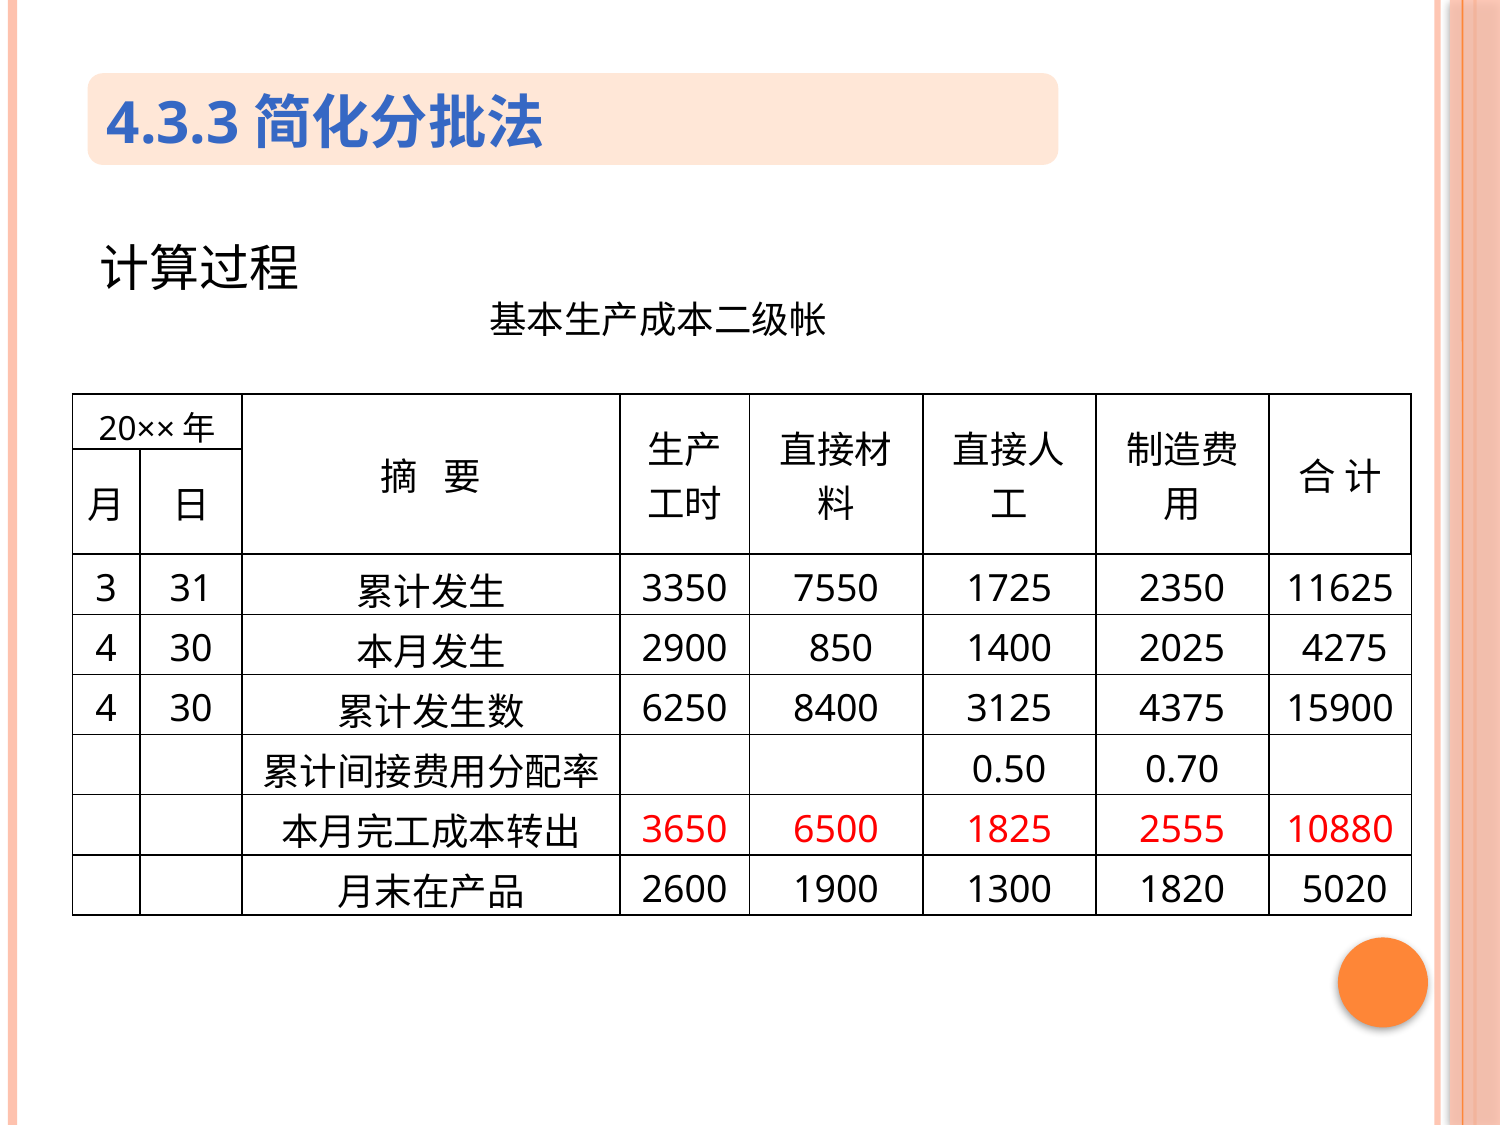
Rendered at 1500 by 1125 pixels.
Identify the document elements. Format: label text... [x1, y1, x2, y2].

table_header 合 计 [1270, 395, 1410, 553]
table_cell 2555 [1097, 795, 1268, 854]
table_cell 7550 [750, 555, 922, 614]
table_header 生产工时 [621, 395, 749, 553]
text_box 计算过程 [84, 228, 392, 304]
table_cell 3125 [924, 675, 1095, 734]
table_cell 30 [141, 615, 241, 674]
table_cell 月 [73, 450, 139, 553]
text_box 4.3.3简化分批法 [87, 73, 1059, 165]
table_cell 6250 [621, 675, 749, 734]
table_cell 1900 [750, 856, 922, 914]
table_cell [141, 795, 241, 854]
table_cell 1820 [1097, 856, 1268, 914]
table_cell 2900 [621, 615, 749, 674]
table_cell [141, 735, 241, 794]
table_cell 2600 [621, 856, 749, 914]
table_cell 3350 [621, 555, 749, 614]
table_cell [621, 735, 749, 794]
table_cell 2350 [1097, 555, 1268, 614]
table_cell 本月发生 [243, 615, 619, 674]
table_cell 10880 [1270, 795, 1411, 854]
table_header 直接材料 [750, 395, 922, 553]
table_header 直接人工 [924, 395, 1095, 553]
table_cell 1300 [924, 856, 1095, 914]
table_cell [73, 795, 139, 854]
table_cell 0.50 [924, 735, 1095, 794]
table_cell 1400 [924, 615, 1095, 674]
table_cell 6500 [750, 795, 922, 854]
table_cell 0.70 [1097, 735, 1268, 794]
table_cell [73, 735, 139, 794]
table_cell 5020 [1270, 856, 1411, 914]
table_cell 8400 [750, 675, 922, 734]
table_cell 3650 [621, 795, 749, 854]
table_cell [1270, 735, 1411, 794]
table_cell [73, 856, 139, 914]
table_cell 累计发生 [243, 555, 619, 614]
table_cell 累计间接费用分配率 [243, 735, 619, 794]
table_cell 4375 [1097, 675, 1268, 734]
table_cell 850 [750, 615, 922, 674]
table_cell 30 [141, 675, 241, 734]
table_cell 11625 [1270, 555, 1411, 614]
table_header 摘 要 [243, 395, 619, 553]
table_cell [750, 735, 922, 794]
table_cell 15900 [1270, 675, 1411, 734]
table_cell [141, 856, 241, 914]
table_cell 日 [141, 450, 241, 553]
table_cell 月末在产品 [243, 856, 619, 914]
table_cell 1825 [924, 795, 1095, 854]
table_cell 2025 [1097, 615, 1268, 674]
table_cell 4 [73, 615, 139, 674]
table_cell 4275 [1270, 615, 1411, 674]
table_header 制造费用 [1097, 395, 1268, 553]
table_cell 累计发生数 [243, 675, 619, 734]
text_box 基本生产成本二级帐 [474, 288, 842, 348]
table_cell 31 [141, 555, 241, 614]
table_header 20××年 [73, 395, 241, 448]
table_cell 1725 [924, 555, 1095, 614]
table_cell 3 [73, 555, 139, 614]
table_cell 4 [73, 675, 139, 734]
table_cell 本月完工成本转出 [243, 795, 619, 854]
